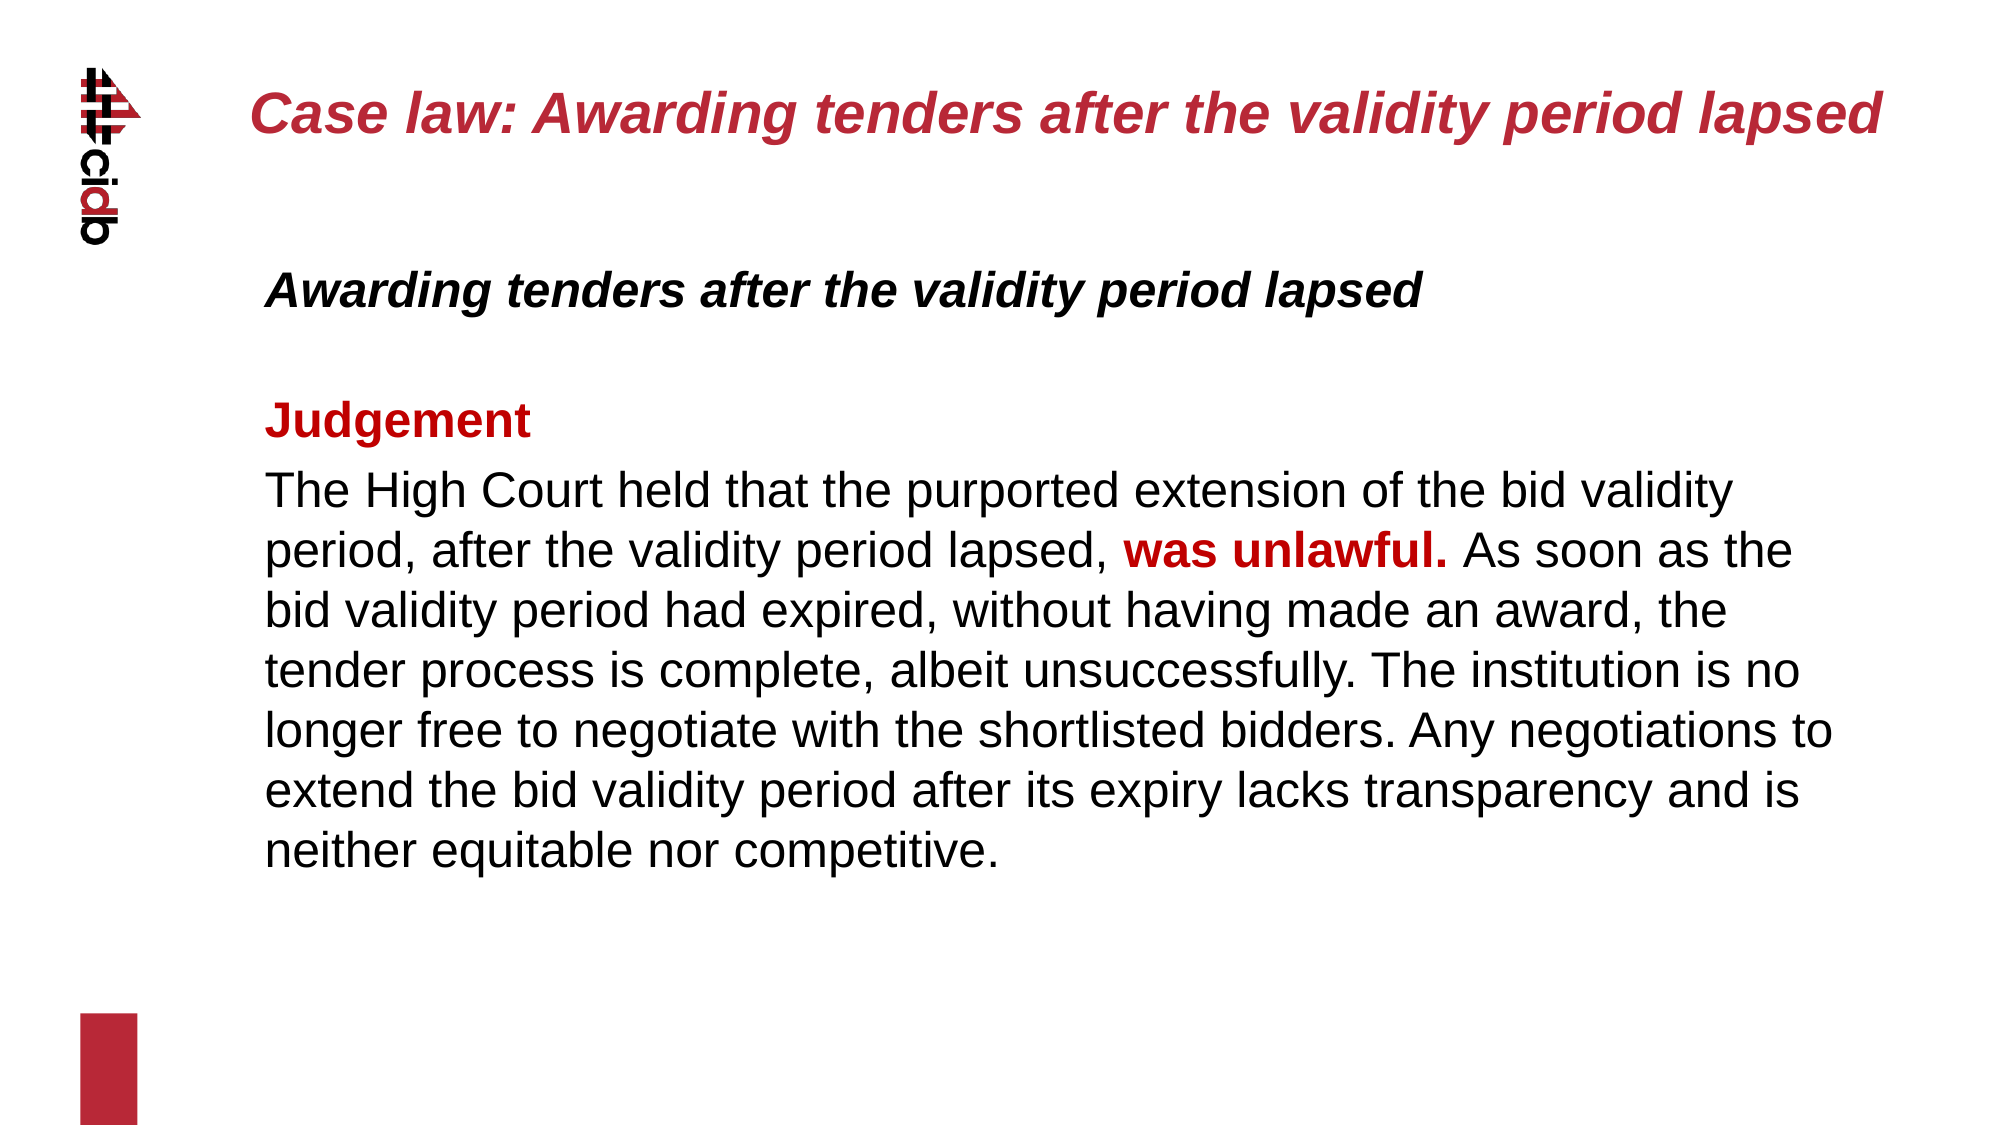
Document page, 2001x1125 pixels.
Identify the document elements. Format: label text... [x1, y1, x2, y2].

title Case law: Awarding tenders after the validity period lapsed [249, 15, 1938, 278]
picture [70, 60, 148, 253]
text_box Awarding tenders after the validity period lapsed Judgement The High Court held that the purported extension of the bid validity period, after the validity period lapsed, was unlawful. As soon as the bid validity period had expired, without having made an award, the tender process is complete, albeit unsuccessfully. The institution is no longer free to negotiate with the shortlisted bidders. Any negotiations to extend the bid validity period after its expiry lacks transparency and is neither equitable nor competitive. [249, 250, 1888, 1061]
